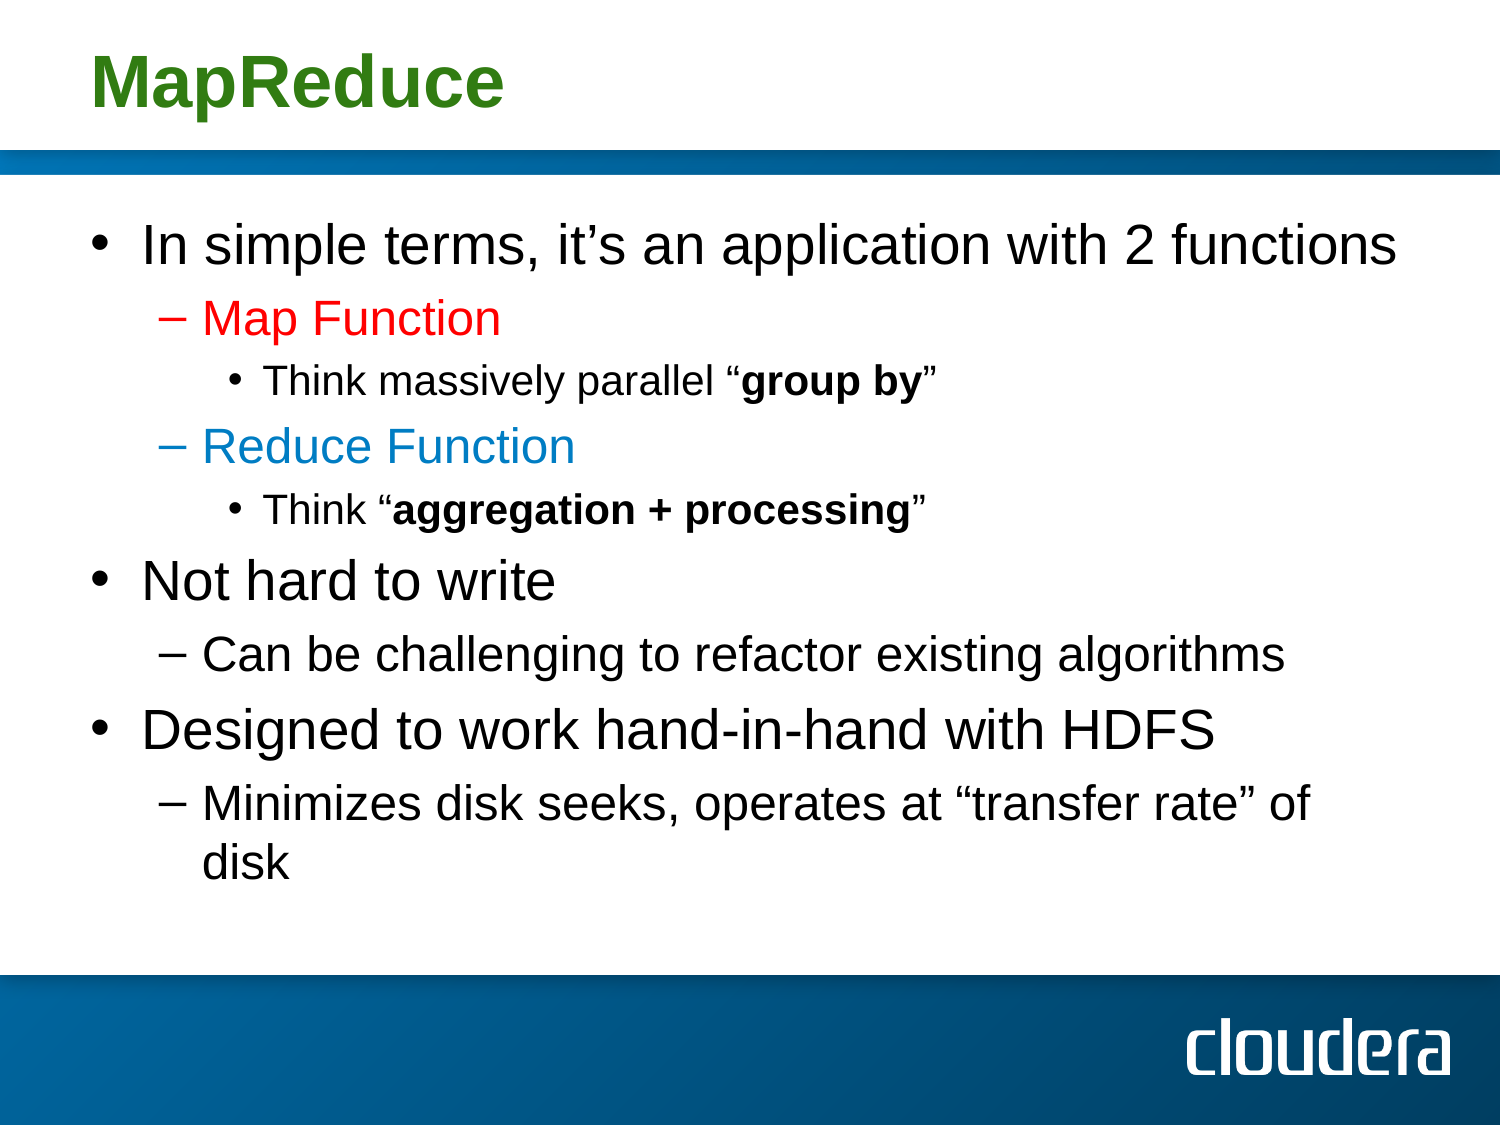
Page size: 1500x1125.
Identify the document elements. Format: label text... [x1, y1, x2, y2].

picture [1187, 1018, 1450, 1075]
title MapReduce [75, 24, 1425, 130]
list In simple terms, it’s an application with 2 functions Map Function Think massively parallel “group by” Reduce Function Think “aggregation + processing” Not hard to write Can be challenging to refactor existing algorithms Designed to work hand-in-hand with HDFS Minimizes disk seeks, operates at “transfer rate” of disk [75, 200, 1425, 950]
